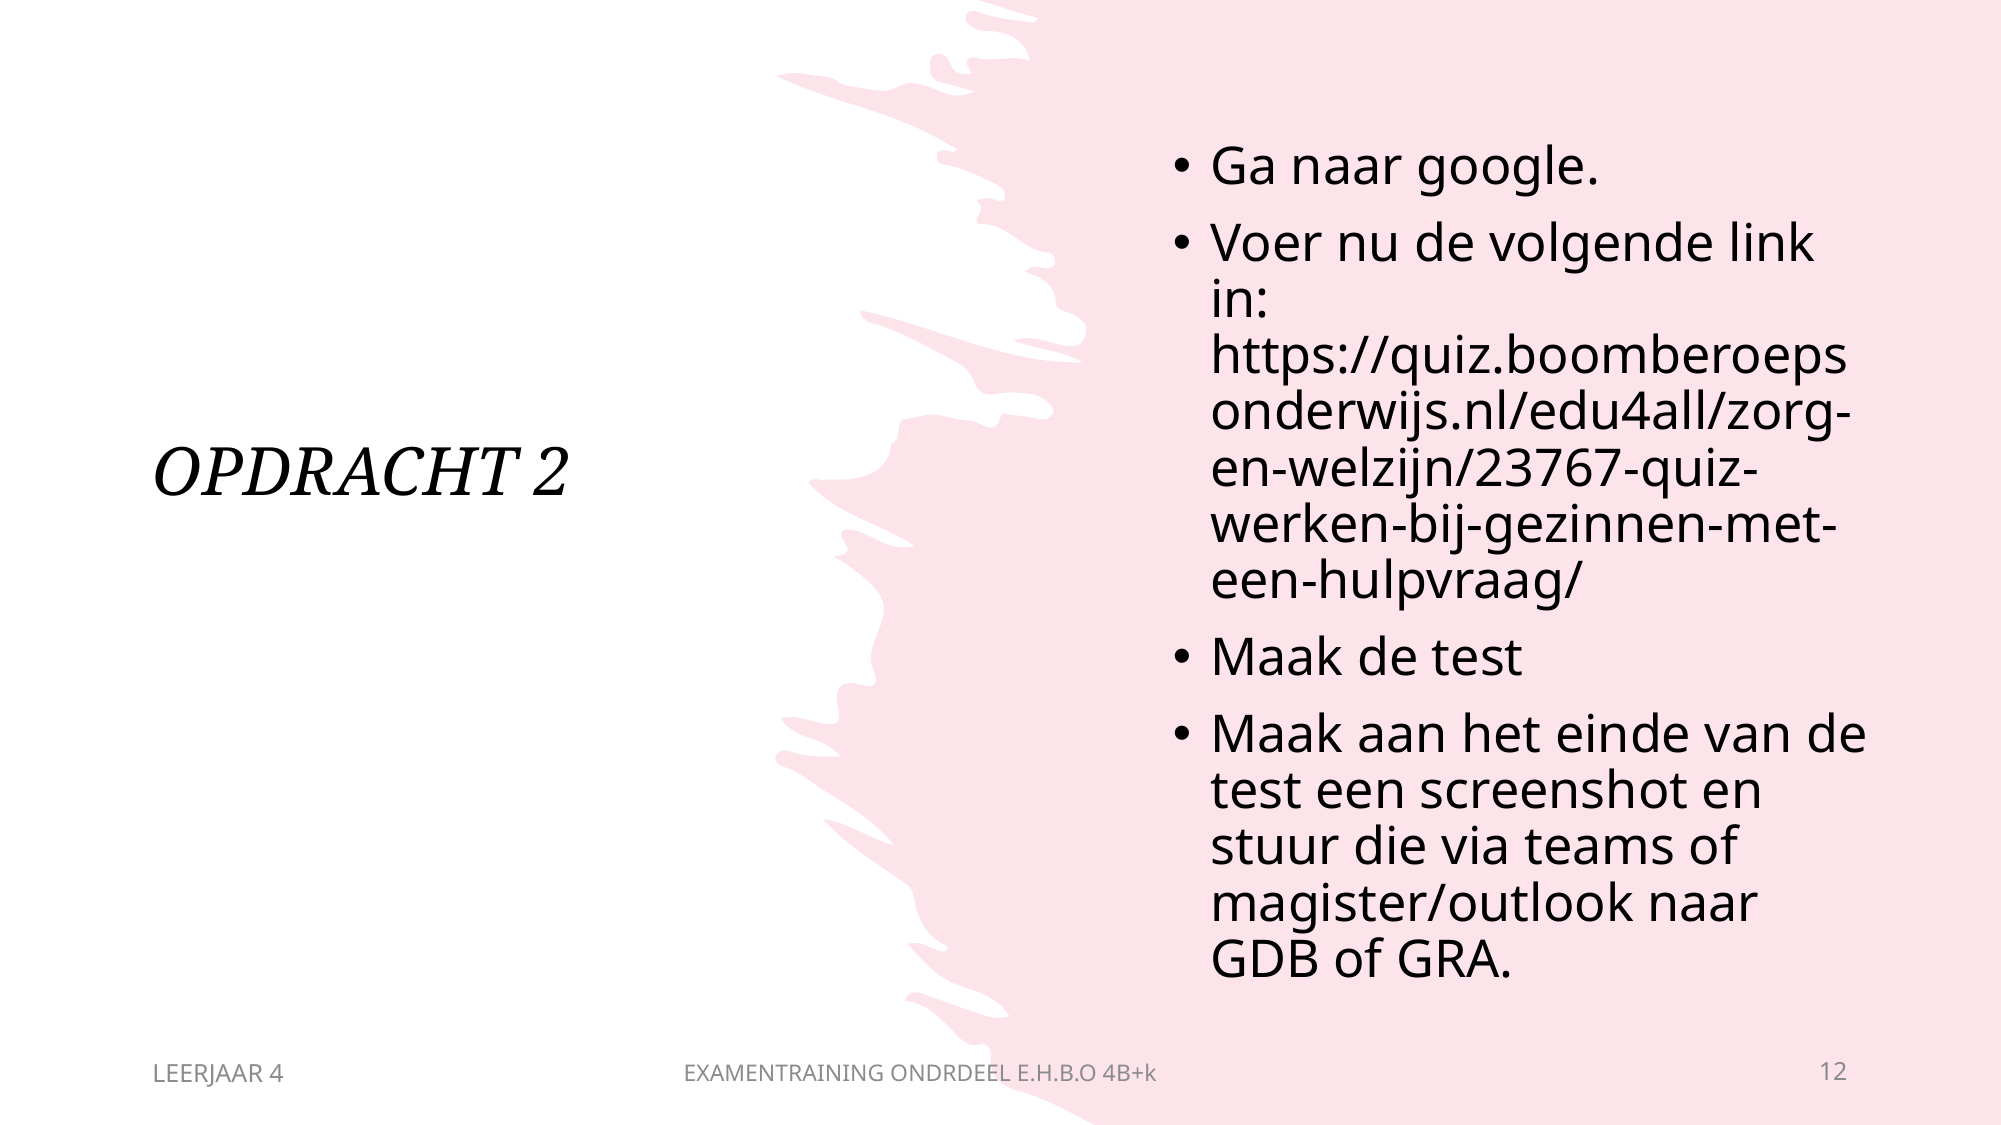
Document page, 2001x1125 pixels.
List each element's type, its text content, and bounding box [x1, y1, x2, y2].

slide_number LEERJAAR 4 [137, 1042, 588, 1103]
footer EXAMENTRAINING ONDRDEEL E.H.B.O 4B+k [662, 1042, 1338, 1103]
list Ga naar google. Voer nu de volgende link in: https://quiz.boomberoepsonderwijs.nl/edu4all/zorg-en-welzijn/23767-quiz-werken-bij-gezinnen-met-een-hulpvraag/ Maak de test Maak aan het einde van de test een screenshot en stuur die via teams of magister/outlook naar GDB of GRA. [1158, 104, 1895, 1023]
title OPDRACHT 2 [137, 104, 776, 590]
slide_number 12 [1412, 1042, 1863, 1103]
